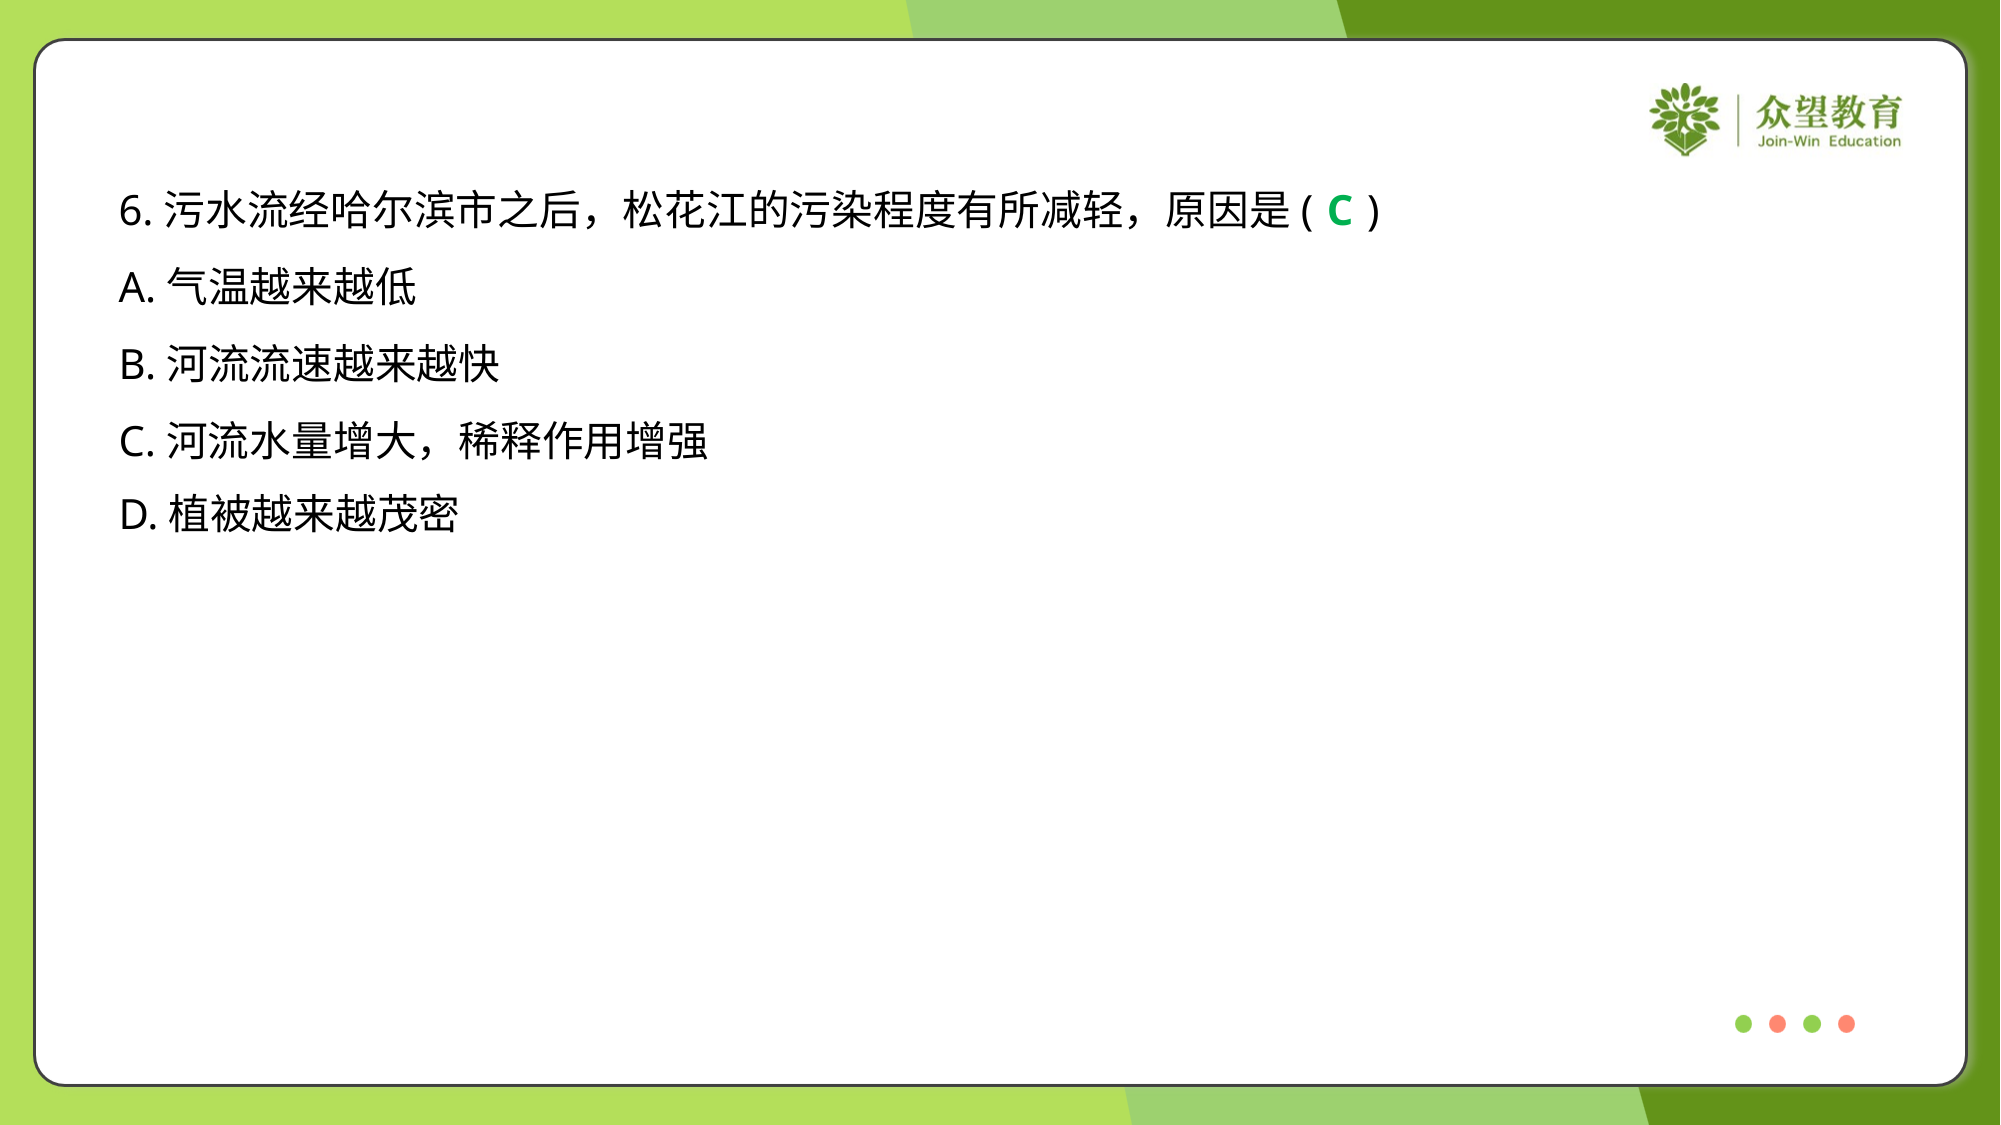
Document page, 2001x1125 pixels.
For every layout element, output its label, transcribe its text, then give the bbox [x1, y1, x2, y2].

picture [0, 0, 2000, 1125]
text_box 6.污水流经哈尔滨市之后，松花江的污染程度有所减轻，原因是( ) [1370, 158, 1883, 226]
text_box C [1310, 158, 1370, 226]
text_box A.气温越来越低 B.河流流速越来越快 C.河流水量增大，稀释作用增强 D.植被越来越茂密 [118, 235, 1883, 531]
text_box 6.污水流经哈尔滨市之后，松花江的污染程度有所减轻，原因是( ) [118, 158, 1310, 226]
